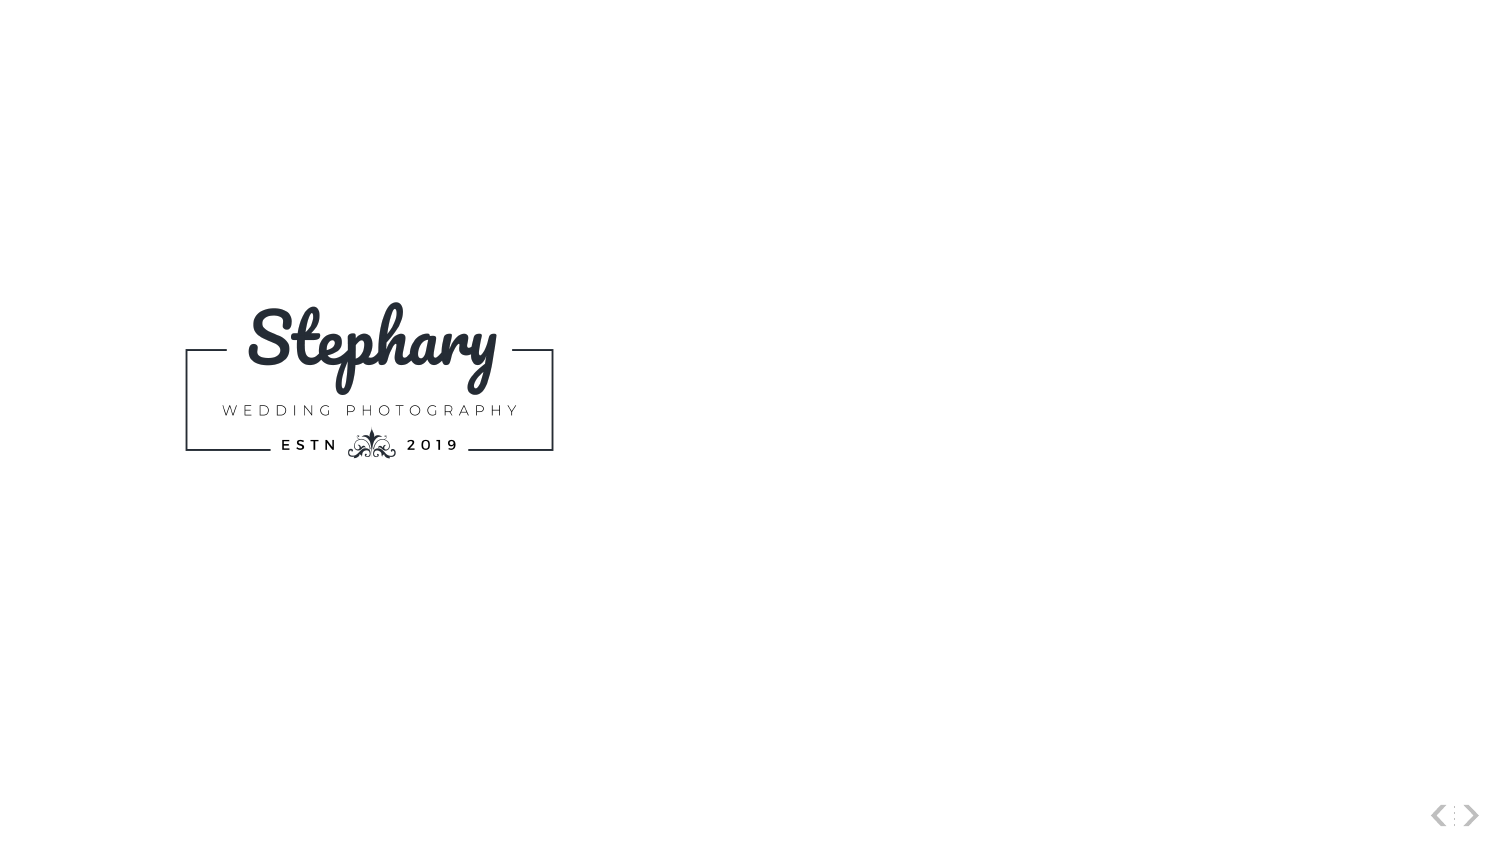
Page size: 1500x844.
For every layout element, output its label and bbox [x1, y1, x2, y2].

picture [79, 79, 1421, 765]
